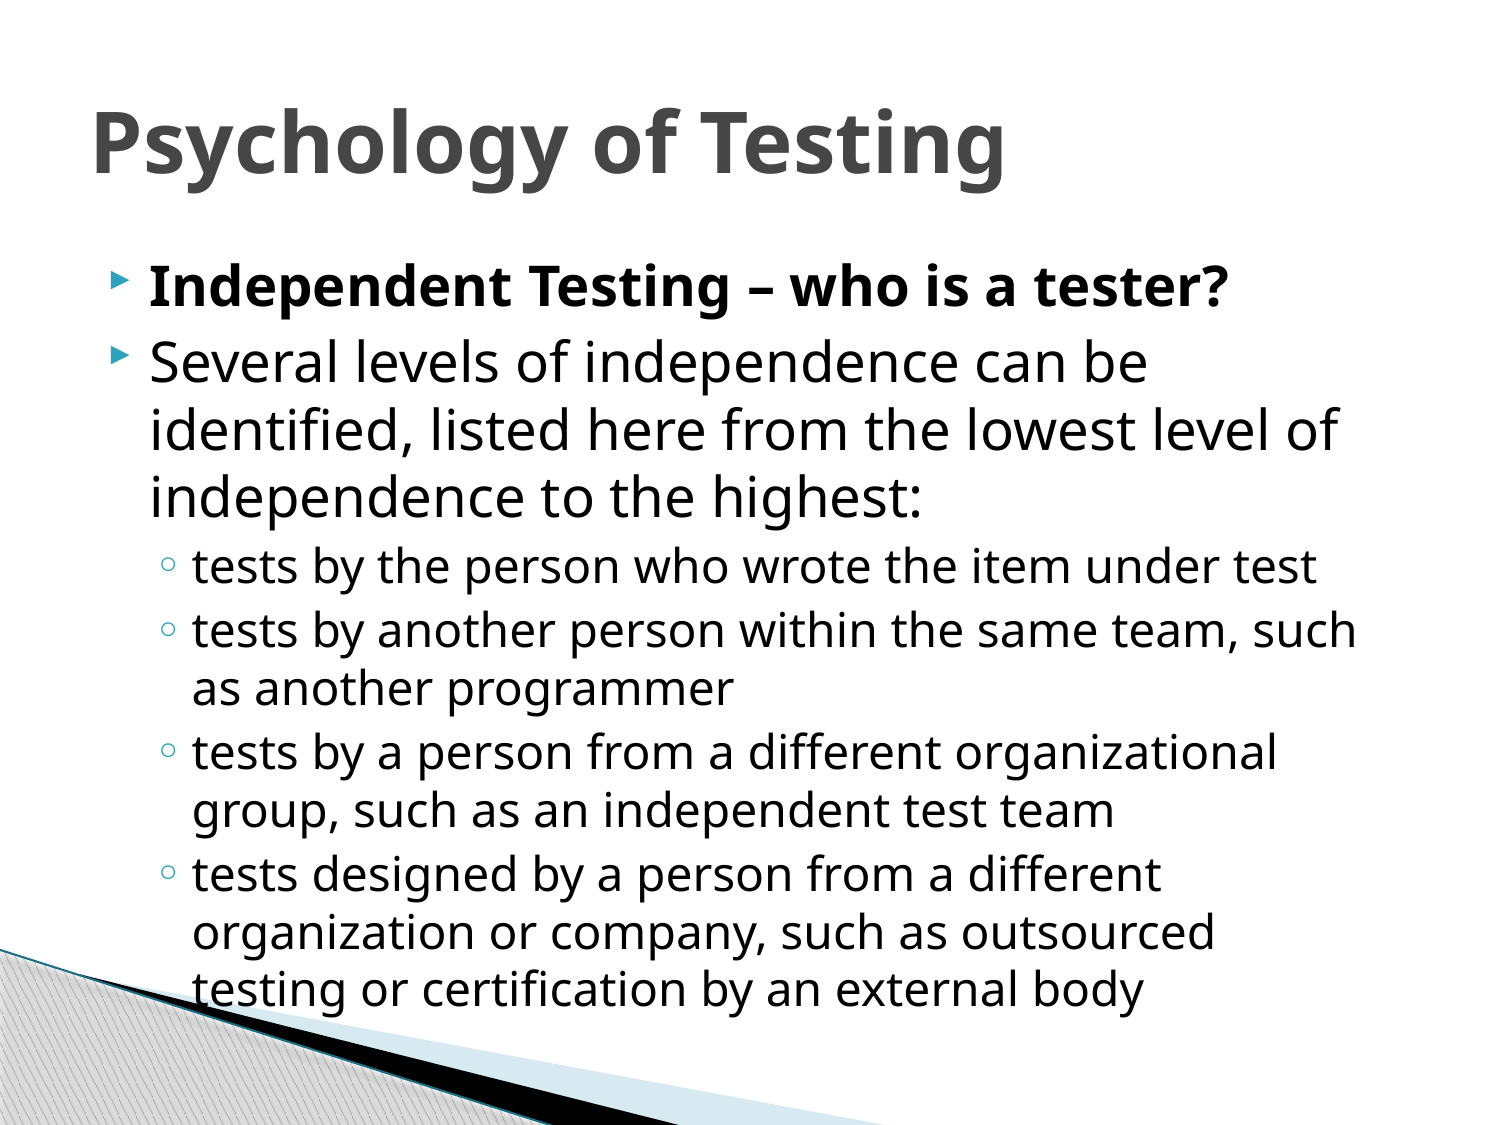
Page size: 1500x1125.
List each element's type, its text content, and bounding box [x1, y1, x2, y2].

title Psychology of Testing [75, 45, 1425, 233]
list Independent Testing – who is a tester? Several levels of independence can be identified, listed here from the lowest level of independence to the highest: tests by the person who wrote the item under test tests by another person within the same team, such as another programmer tests by a person from a different organizational group, such as an independent test team tests designed by a person from a different organization or company, such as outsourced testing or certification by an external body [75, 243, 1388, 1047]
